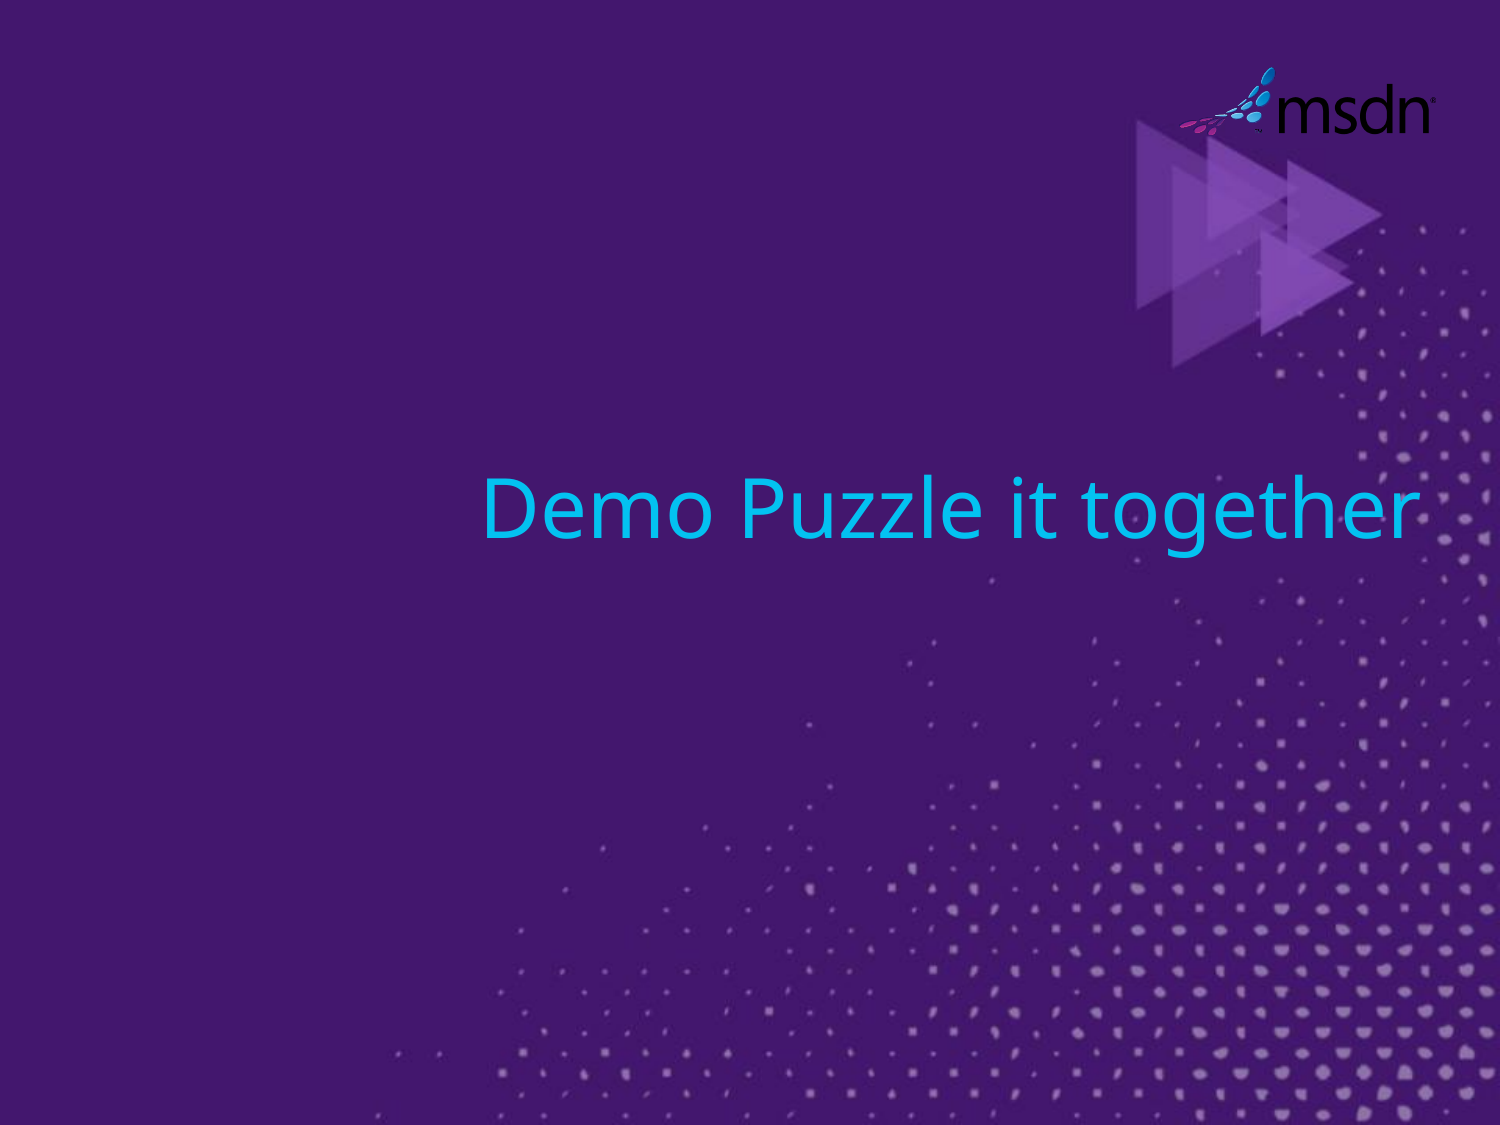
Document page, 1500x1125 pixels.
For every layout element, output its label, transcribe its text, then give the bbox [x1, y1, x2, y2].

picture [0, 0, 1500, 1125]
title Demo Puzzle it together [177, 386, 1438, 637]
